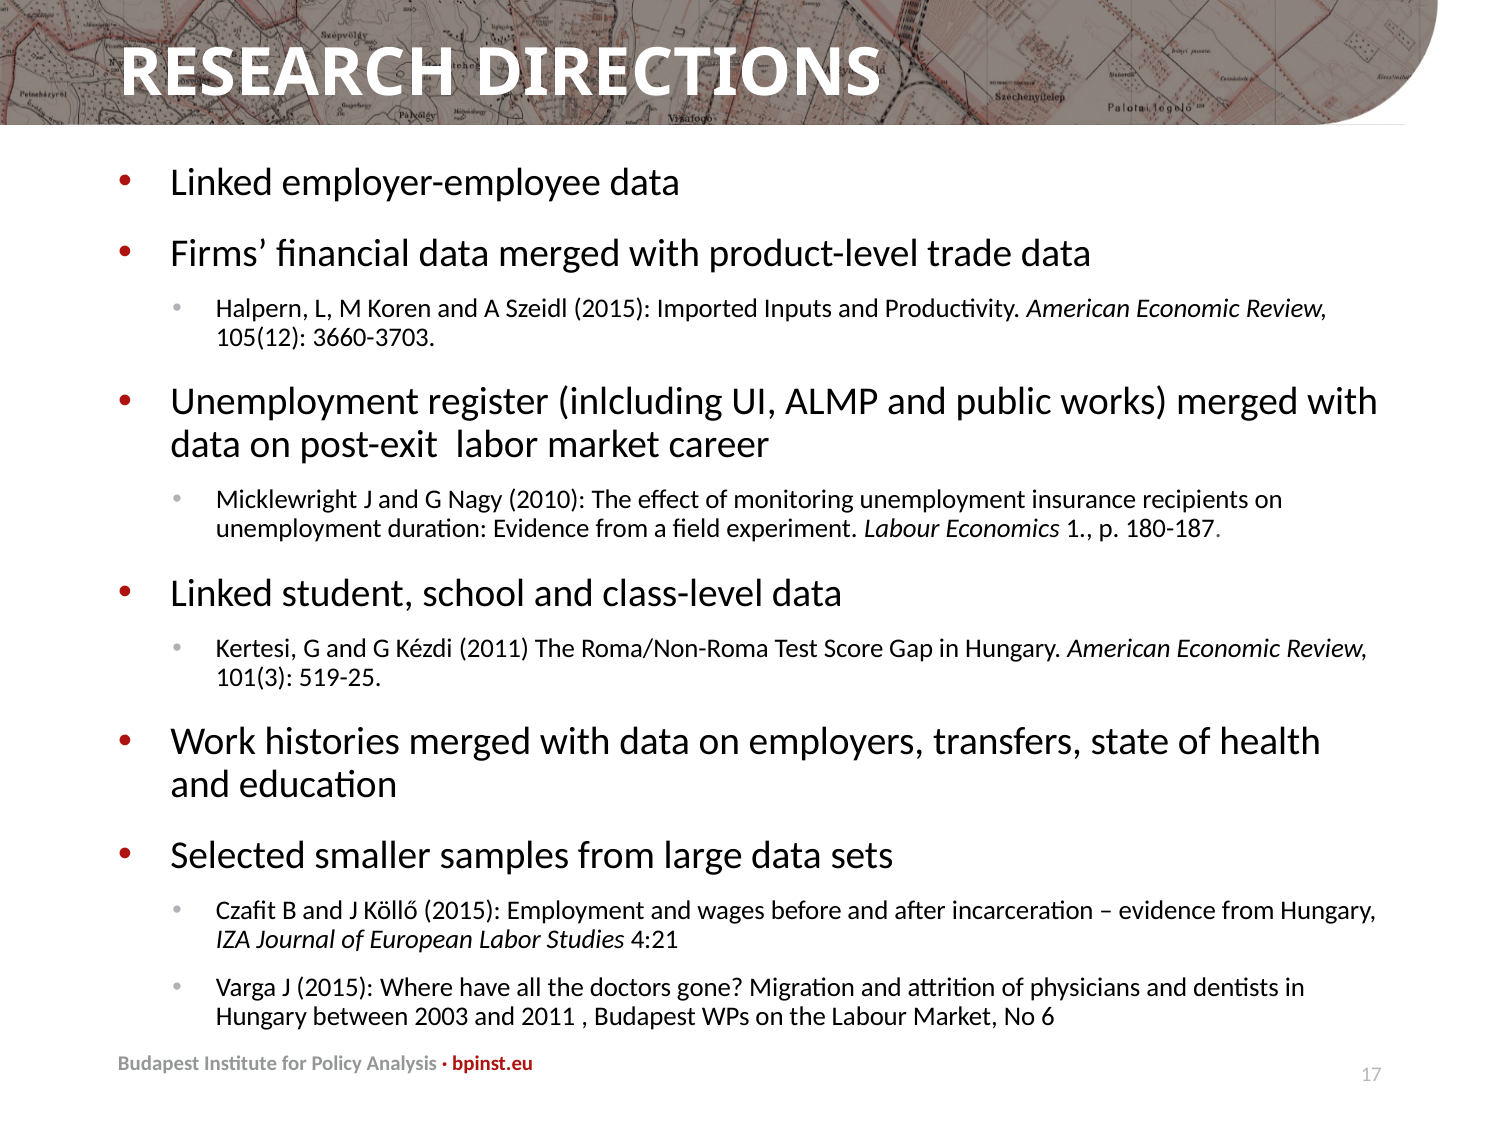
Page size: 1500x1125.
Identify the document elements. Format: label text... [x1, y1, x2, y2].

slide_number 16 [1059, 1043, 1397, 1103]
title Research directions [103, 26, 1397, 122]
picture [0, 0, 1500, 125]
list Linked employer-employee data Firms’ financial data merged with product-level trade data Halpern, L, M Koren and A Szeidl (2015): Imported Inputs and Productivity. American Economic Review, 105(12): 3660-3703. Unemployment register (inlcluding UI, ALMP and public works) merged with data on post-exit labor market career Micklewright J and G Nagy (2010): The effect of monitoring unemployment insurance recipients on unemployment duration: Evidence from a field experiment. Labour Economics 1., p. 180-187. Linked student, school and class-level data Kertesi, G and G Kézdi (2011) The Roma/Non-Roma Test Score Gap in Hungary. American Economic Review, 101(3): 519-25. Work histories merged with data on employers, transfers, state of health and education Selected smaller samples from large data sets Czafit B and J Köllő (2015): Employment and wages before and after incarceration – evidence from Hungary, IZA Journal of European Labor Studies 4:21 Varga J (2015): Where have all the doctors gone? Migration and attrition of physicians and dentists in Hungary between 2003 and 2011 , Budapest WPs on the Labour Market, No 6 [103, 154, 1397, 1043]
